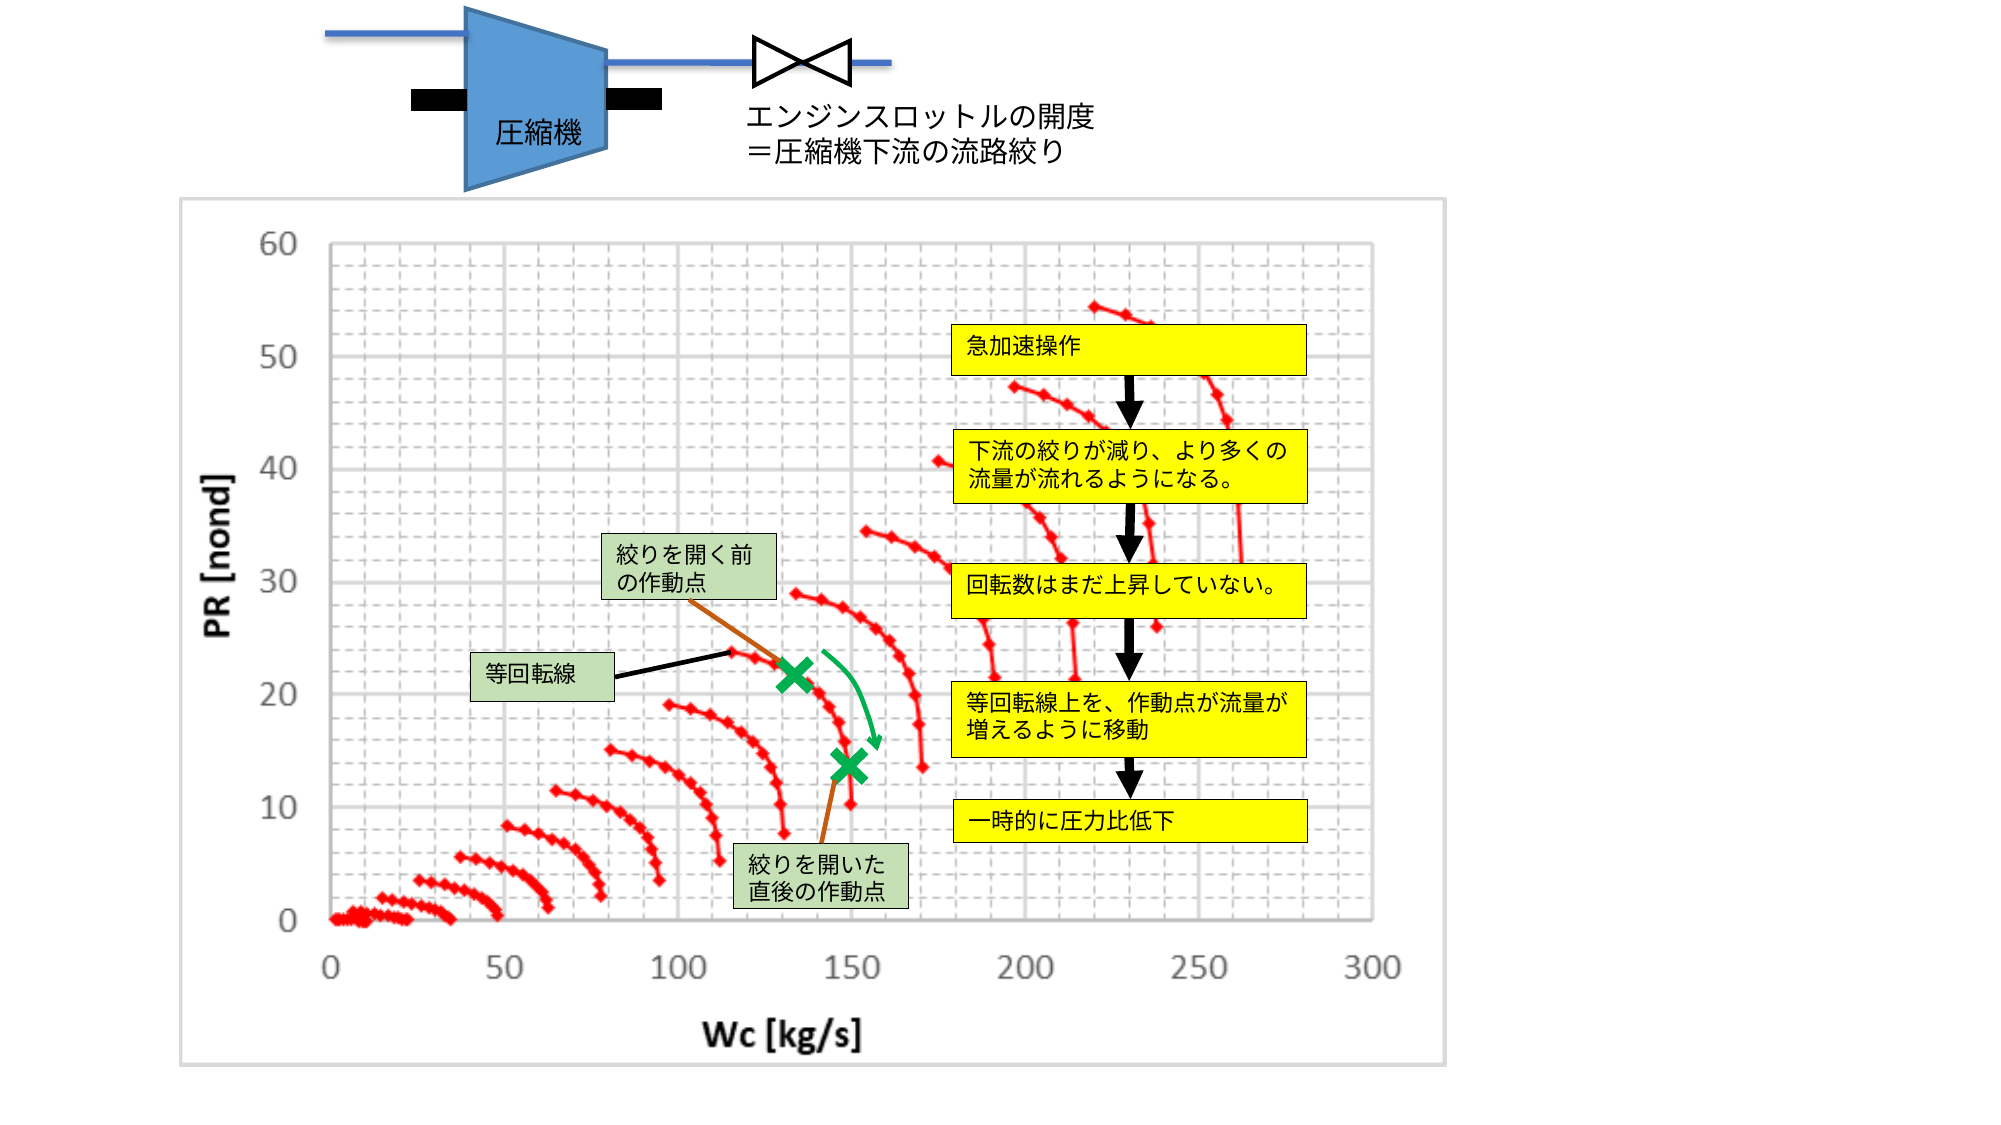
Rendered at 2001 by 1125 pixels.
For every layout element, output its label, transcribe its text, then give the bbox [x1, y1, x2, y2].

picture [179, 197, 1447, 1068]
text_box [606, 88, 662, 110]
text_box [852, 59, 892, 66]
text_box [752, 34, 803, 89]
text_box [411, 89, 467, 111]
text_box エンジンスロットルの開度 ＝圧縮機下流の流路絞り [730, 91, 1136, 176]
text_box [463, 5, 609, 193]
text_box [798, 37, 852, 88]
text_box [604, 59, 752, 66]
text_box 圧縮機 [480, 107, 626, 157]
text_box [325, 30, 470, 37]
